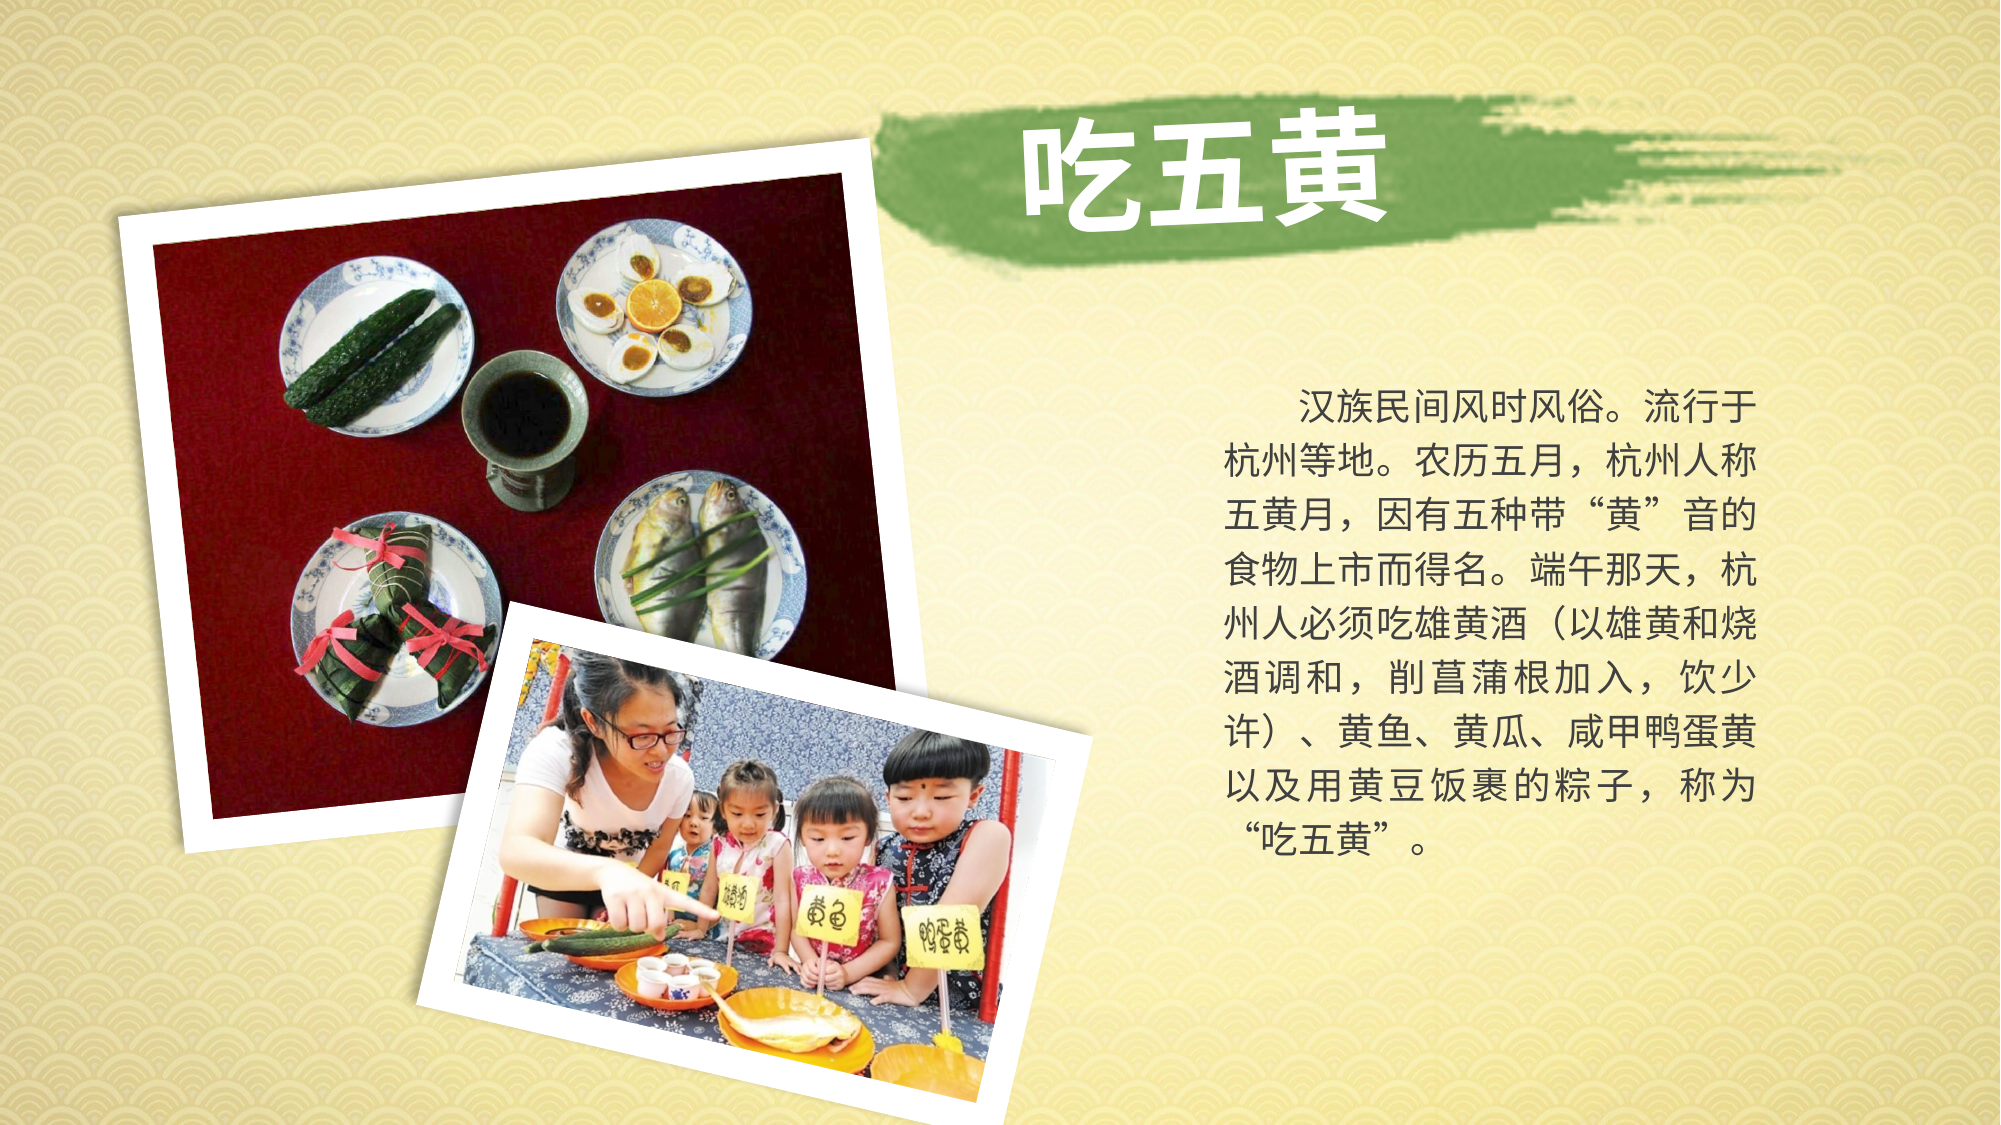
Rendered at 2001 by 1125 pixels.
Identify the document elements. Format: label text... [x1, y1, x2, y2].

text_box 汉族民间风时风俗。流行于杭州等地。农历五月，杭州人称五黄月，因有五种带“黄”音的食物上市而得名。端午那天，杭州人必须吃雄黄酒（以雄黄和烧酒调和，削菖蒲根加入，饮少许）、黄鱼、黄瓜、咸甲鸭蛋黄以及用黄豆饭裹的粽子，称为“吃五黄”。 [1208, 366, 1773, 869]
picture [0, 0, 2000, 1125]
